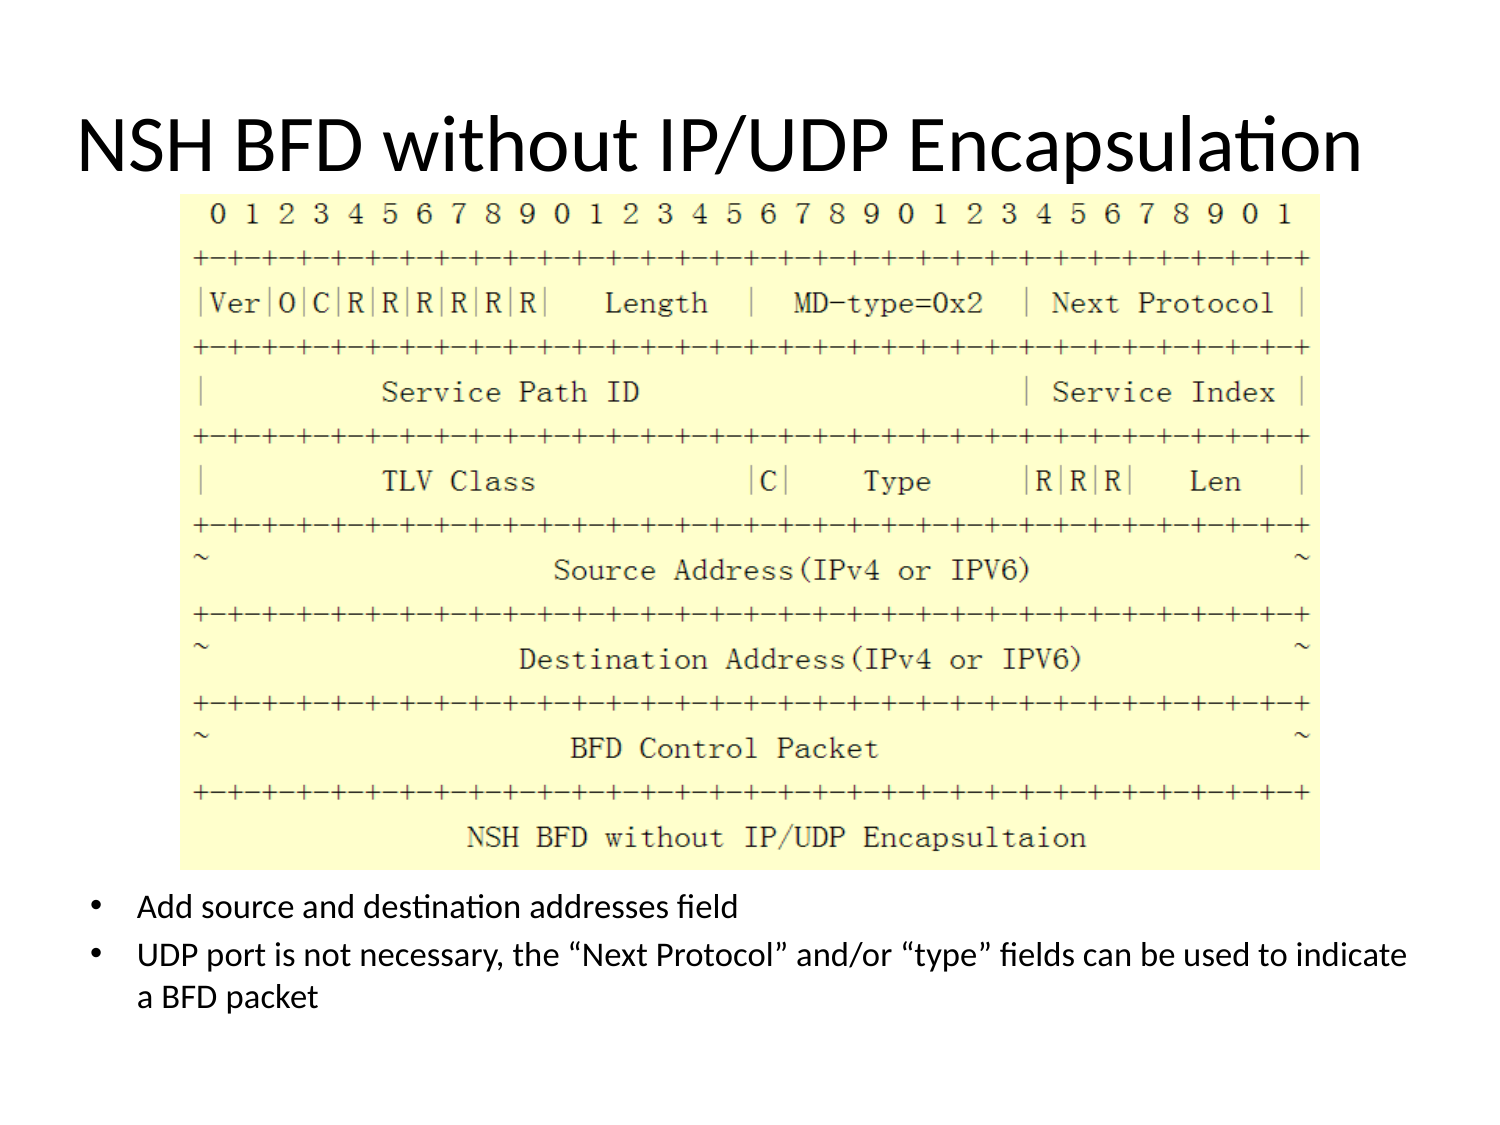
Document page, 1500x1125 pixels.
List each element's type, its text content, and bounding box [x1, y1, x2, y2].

list Add source and destination addresses field UDP port is not necessary, the “Next Protocol” and/or “type” fields can be used to indicate a BFD packet [75, 876, 1425, 1024]
picture [180, 194, 1320, 870]
title NSH BFD without IP/UDP Encapsulation [17, 45, 1425, 233]
